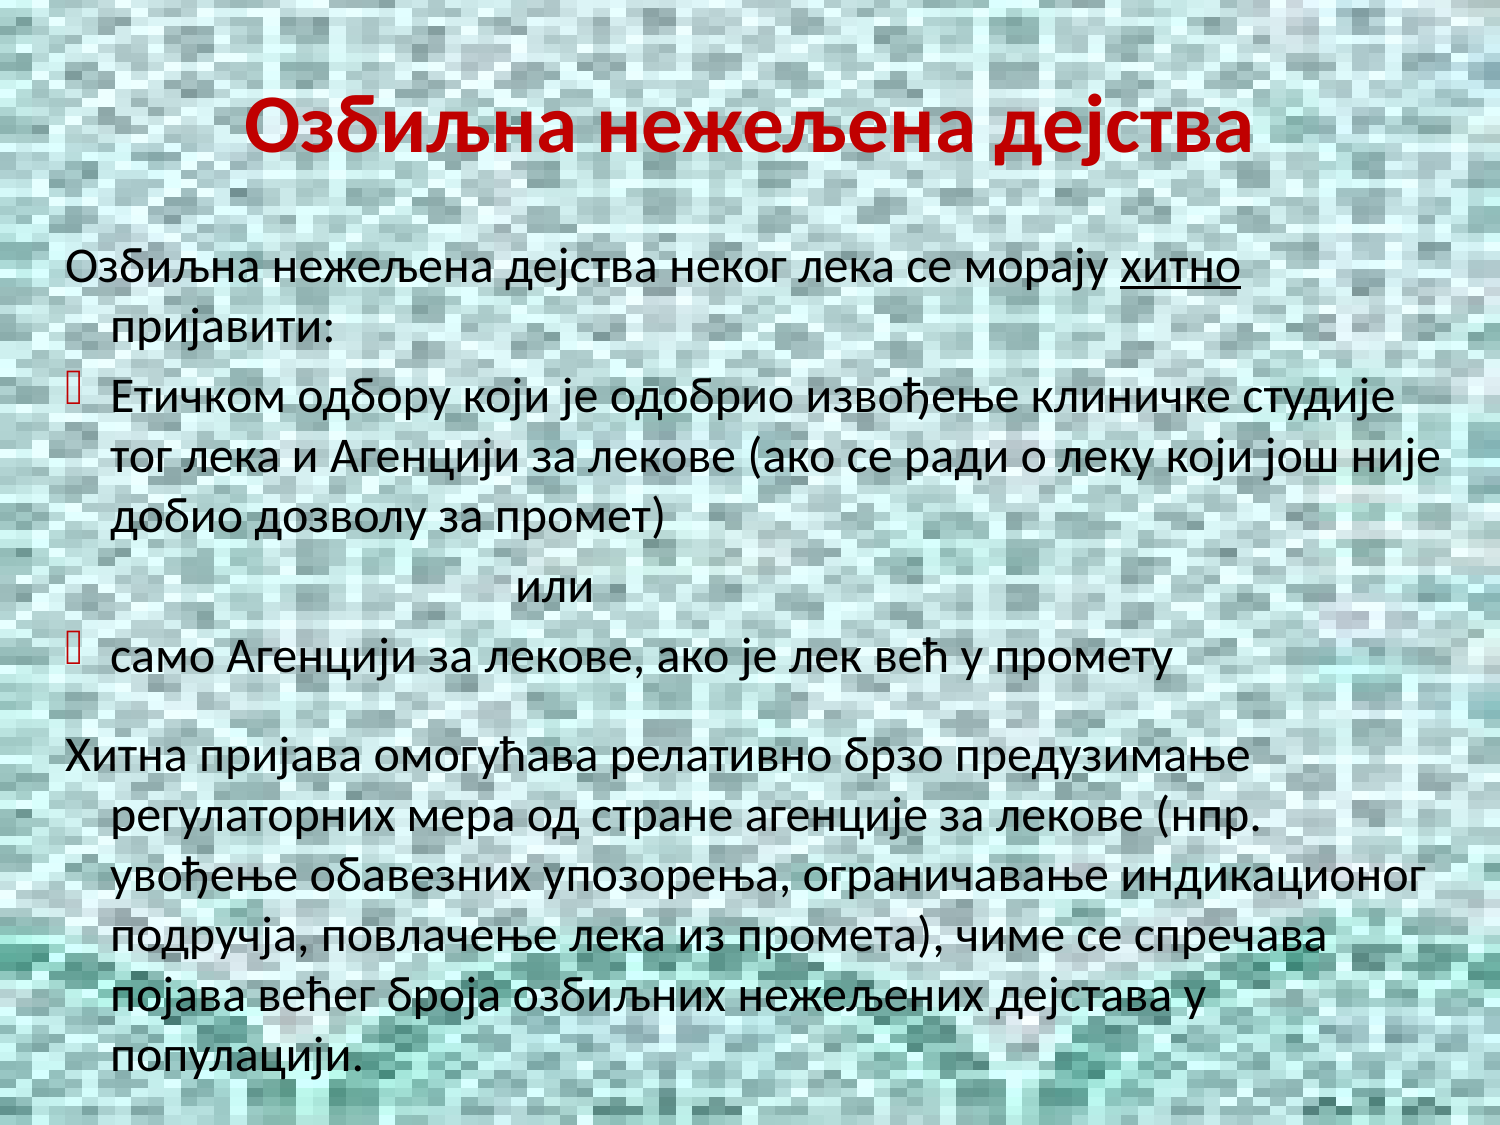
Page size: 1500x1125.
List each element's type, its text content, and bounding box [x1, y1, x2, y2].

list Озбиљна нежељена дејства неког лека се морају хитно пријавити: Етичком одбору који је одобрио извођење клиничке студије тог лека и Aгенцији за лекове (ако се ради о леку који још није добио дозволу за промет) или само Aгенцији за лекове, ако је лек већ у промету Хитна пријава омогућава релативно брзо предузимање регулаторних мера од стране агенције за лекове (нпр. увођење обавезних упозорења, ограничавање индикационог подручја, повлачење лека из промета), чиме се спречава појава већег броја озбиљних нежељених дејстава у популацији. [50, 224, 1463, 1125]
picture [0, 0, 1500, 1125]
title Озбиљна нежељена дејства [75, 50, 1425, 188]
